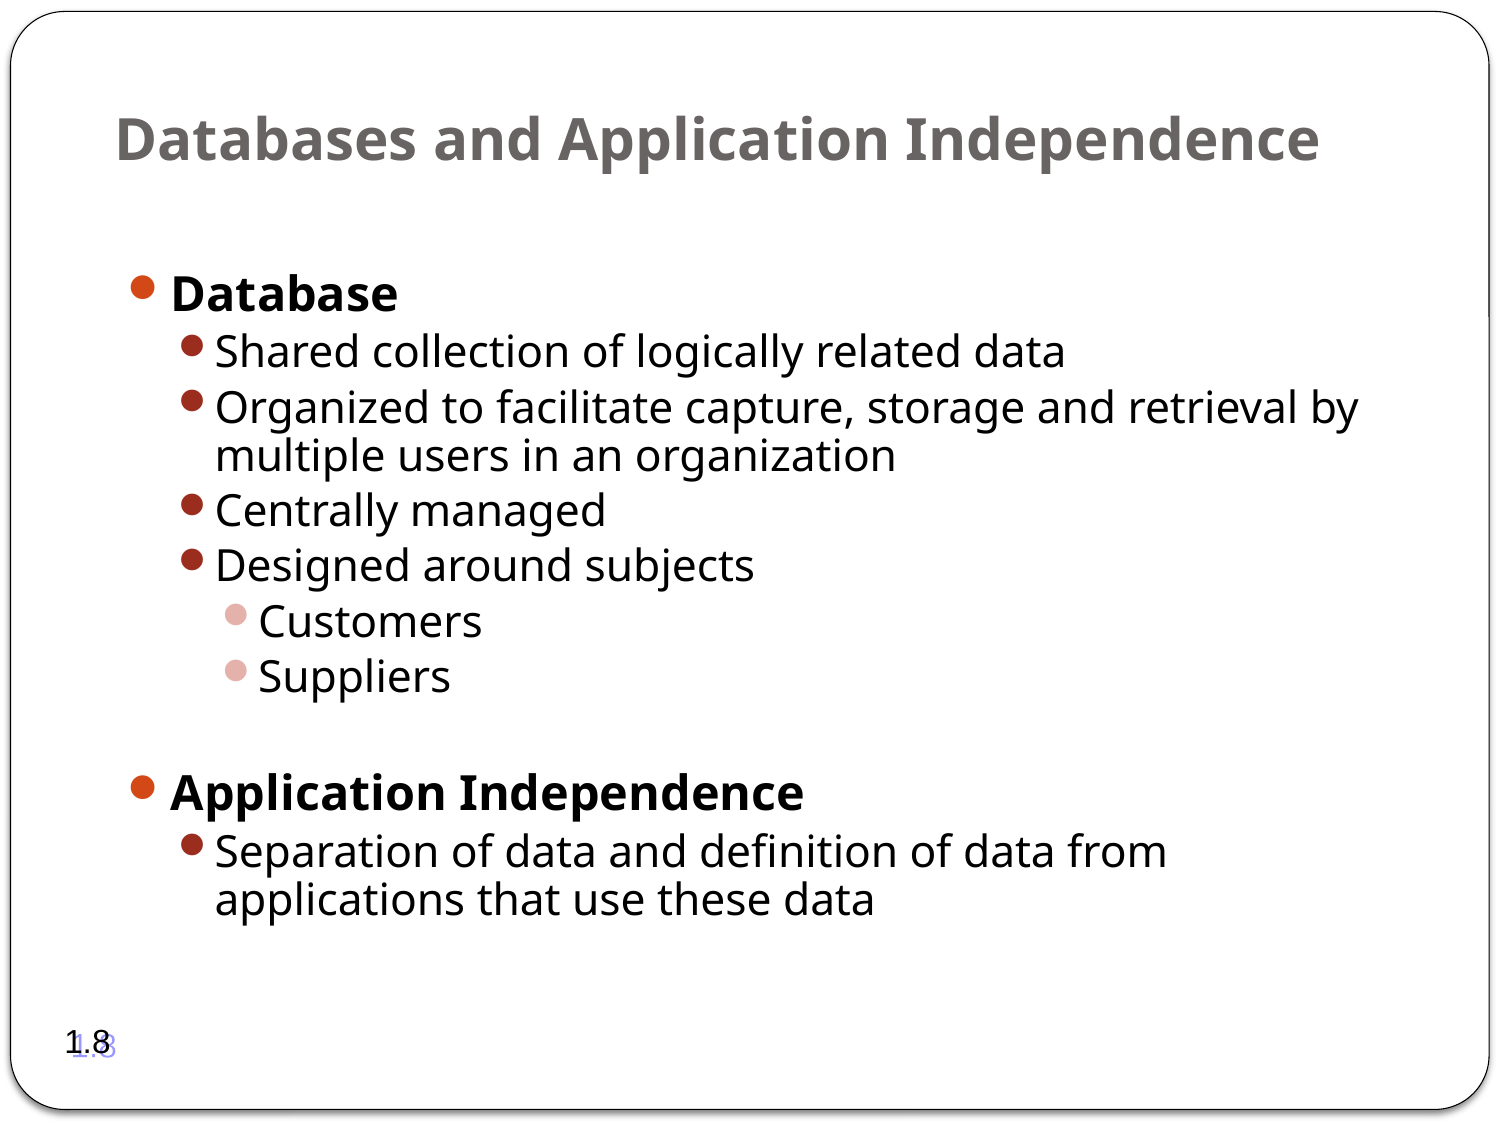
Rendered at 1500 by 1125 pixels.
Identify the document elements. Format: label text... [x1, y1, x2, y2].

list Database Shared collection of logically related data Organized to facilitate capture, storage and retrieval by multiple users in an organization Centrally managed Designed around subjects Customers Suppliers Application Independence Separation of data and definition of data from applications that use these data [112, 262, 1388, 938]
text_box 1.8 [37, 1012, 138, 1107]
title Databases and Application Independence [99, 87, 1375, 188]
